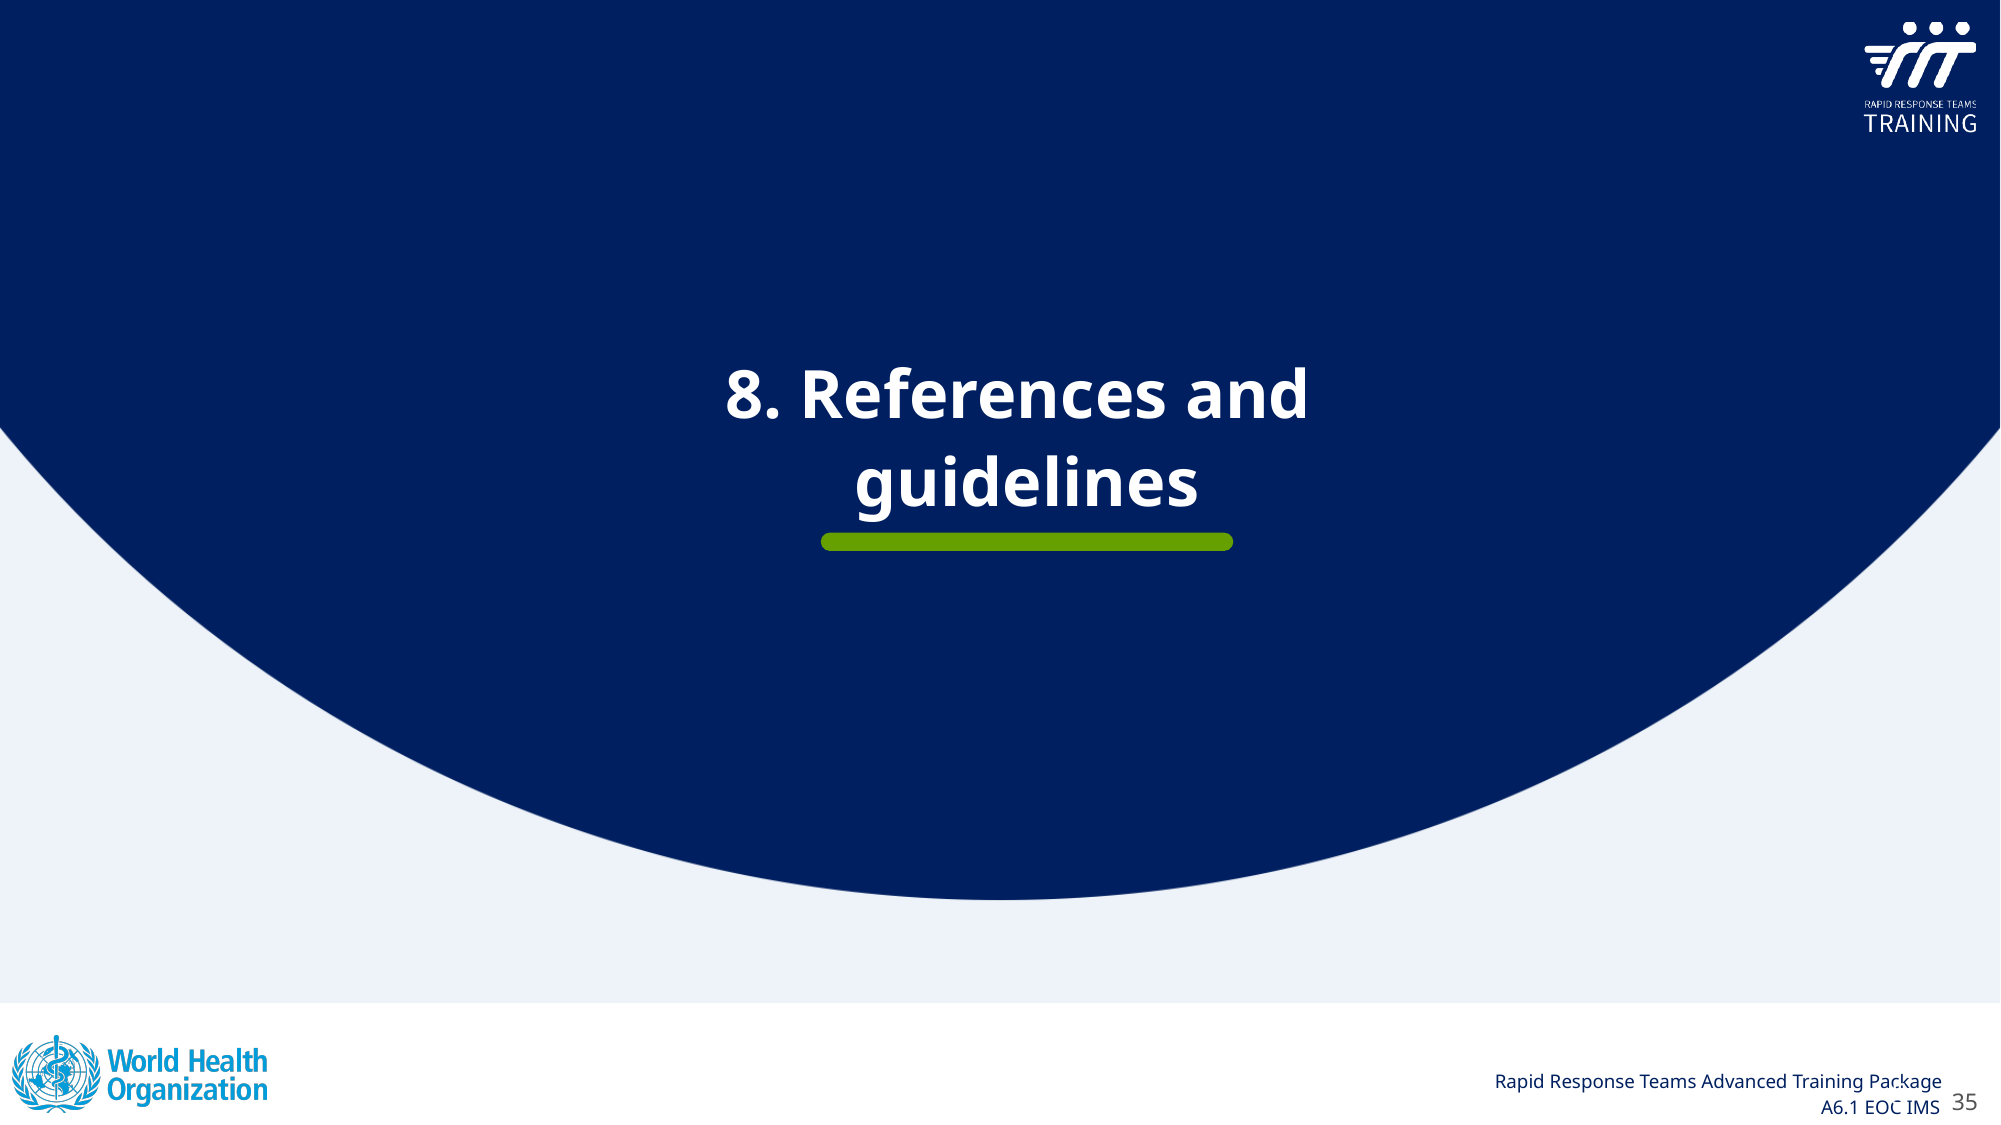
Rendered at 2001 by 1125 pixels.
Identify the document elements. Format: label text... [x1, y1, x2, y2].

picture [12, 1035, 267, 1113]
picture [0, 0, 2001, 1003]
slide_number 35 [1882, 1037, 1930, 1092]
list 8. References and guidelines [95, 277, 1959, 586]
picture [58, 1050, 64, 1058]
picture [12, 1083, 48, 1113]
